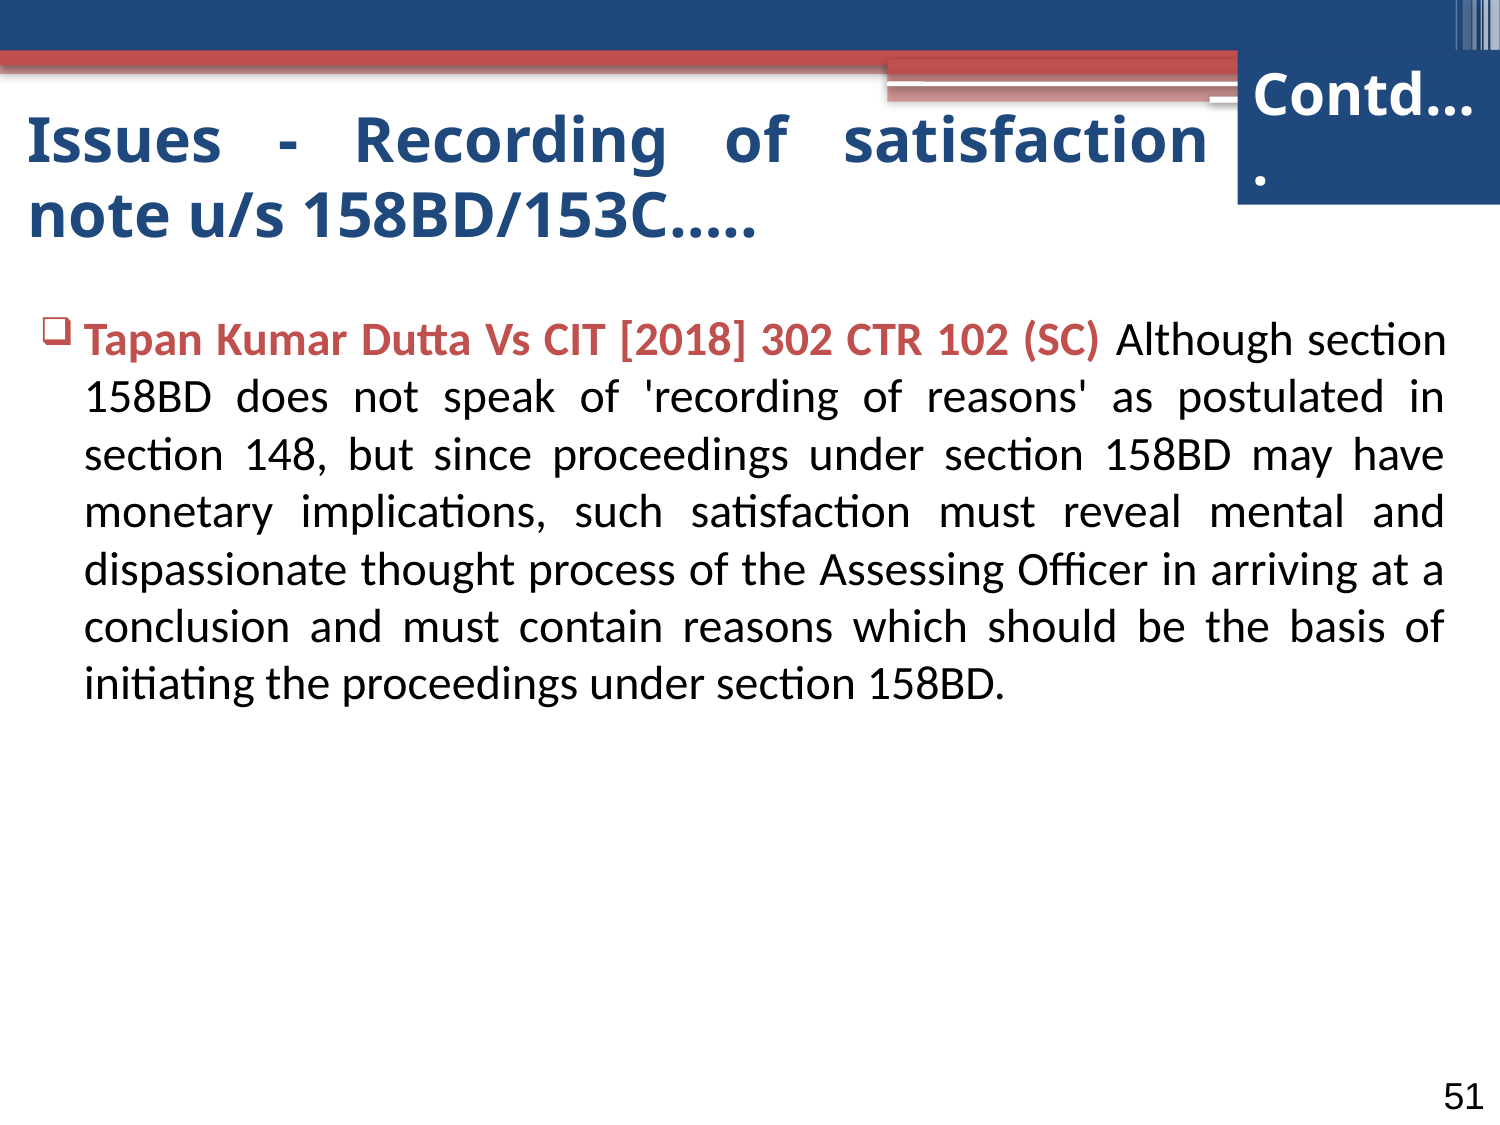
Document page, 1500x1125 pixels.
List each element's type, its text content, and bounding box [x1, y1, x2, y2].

slide_number 51 [1374, 1064, 1500, 1125]
list Tapan Kumar Dutta Vs CIT [2018] 302 CTR 102 (SC) Although section 158BD does not speak of 'recording of reasons' as postulated in section 148, but since proceedings under section 158BD may have monetary implications, such satisfaction must reveal mental and dispassionate thought process of the Assessing Officer in arriving at a conclusion and must contain reasons which should be the basis of initiating the proceedings under section 158BD. [24, 299, 1463, 1088]
text_box Issues - Recording of satisfaction note u/s 158BD/153C….. [12, 99, 1225, 250]
text_box Contd…. [1237, 49, 1500, 205]
